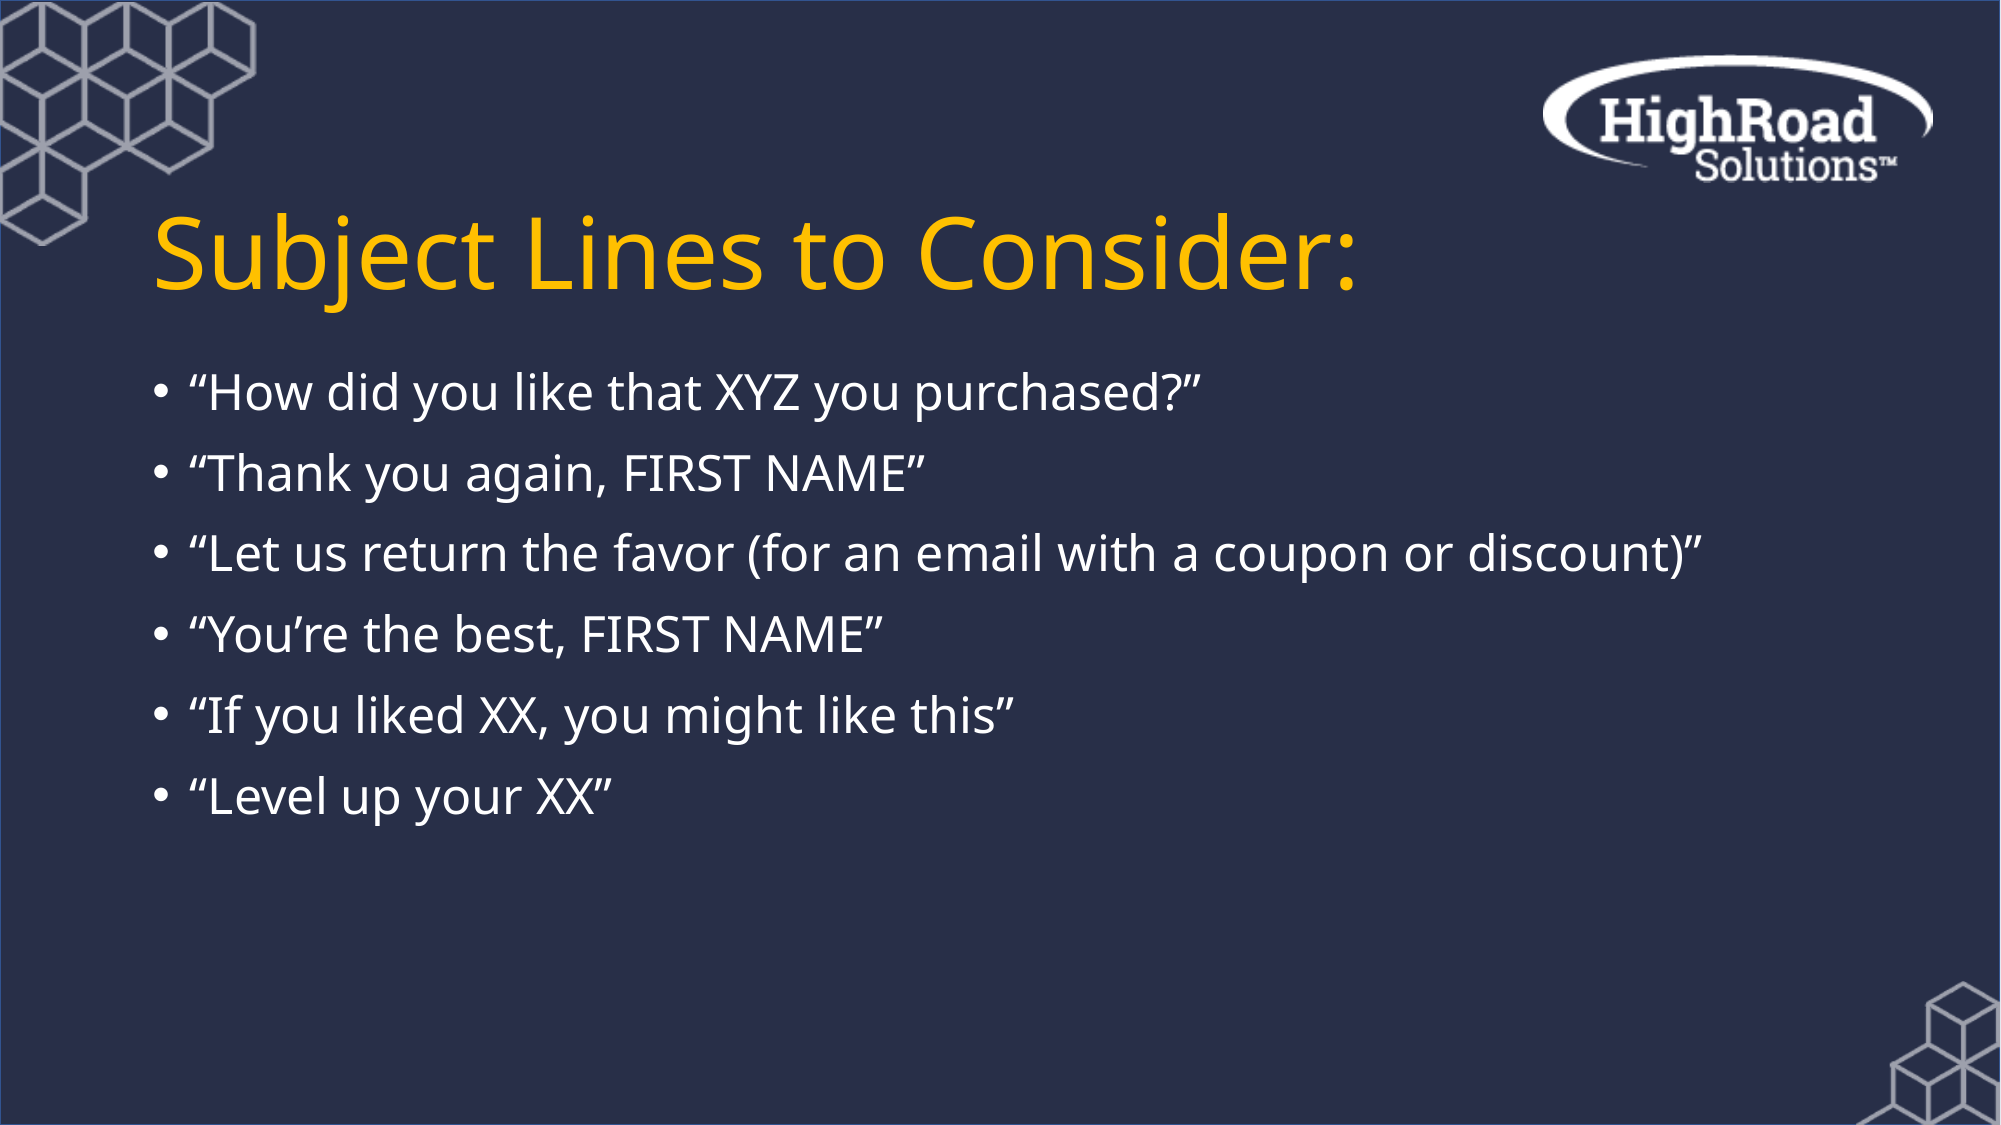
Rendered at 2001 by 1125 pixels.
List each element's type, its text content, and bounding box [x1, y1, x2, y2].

picture [1855, 981, 2000, 1125]
title Subject Lines to Consider: [137, 161, 1863, 352]
picture [0, 2, 330, 246]
text_box “How did you like that XYZ you purchased?” “Thank you again, FIRST NAME” “Let us return the favor (for an email with a coupon or discount)” “You’re the best, FIRST NAME” “If you liked XX, you might like this” “Level up your XX” [137, 352, 1863, 1011]
picture [1543, 54, 1933, 183]
